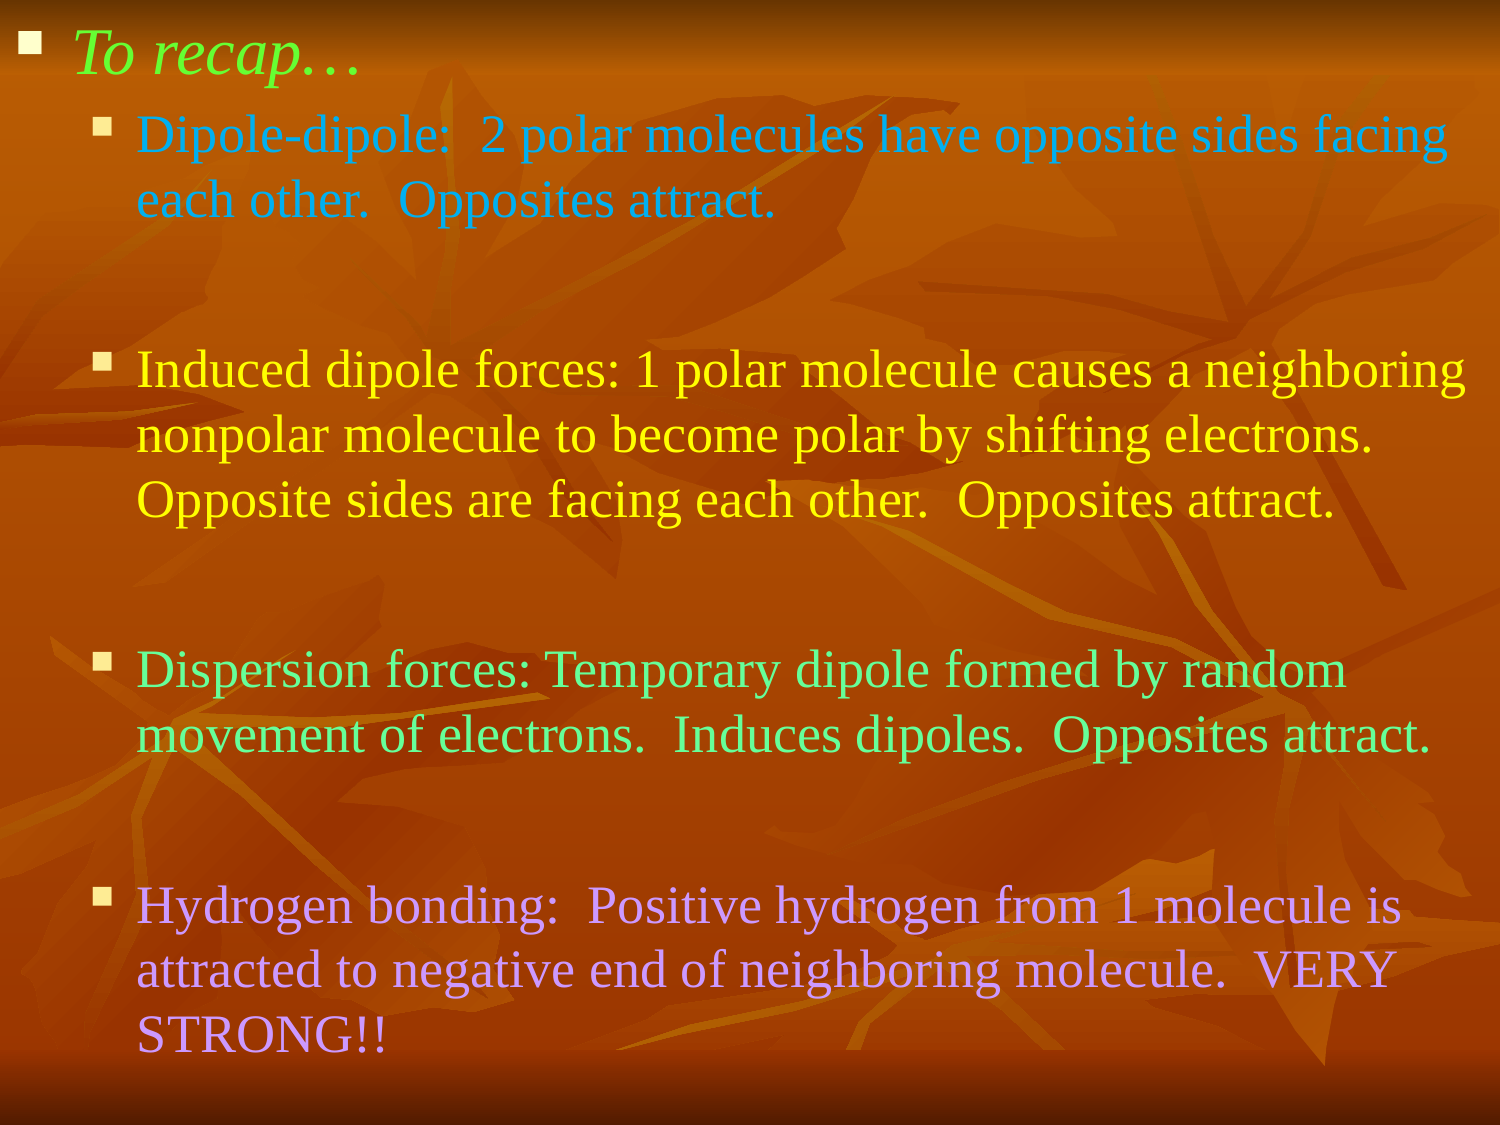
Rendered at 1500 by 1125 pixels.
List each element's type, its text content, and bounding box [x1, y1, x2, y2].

list To recap… Dipole-dipole: 2 polar molecules have opposite sides facing each other. Opposites attract. Induced dipole forces: 1 polar molecule causes a neighboring nonpolar molecule to become polar by shifting electrons. Opposite sides are facing each other. Opposites attract. Dispersion forces: Temporary dipole formed by random movement of electrons. Induces dipoles. Opposites attract. Hydrogen bonding: Positive hydrogen from 1 molecule is attracted to negative end of neighboring molecule. VERY STRONG!! [0, 0, 1500, 963]
